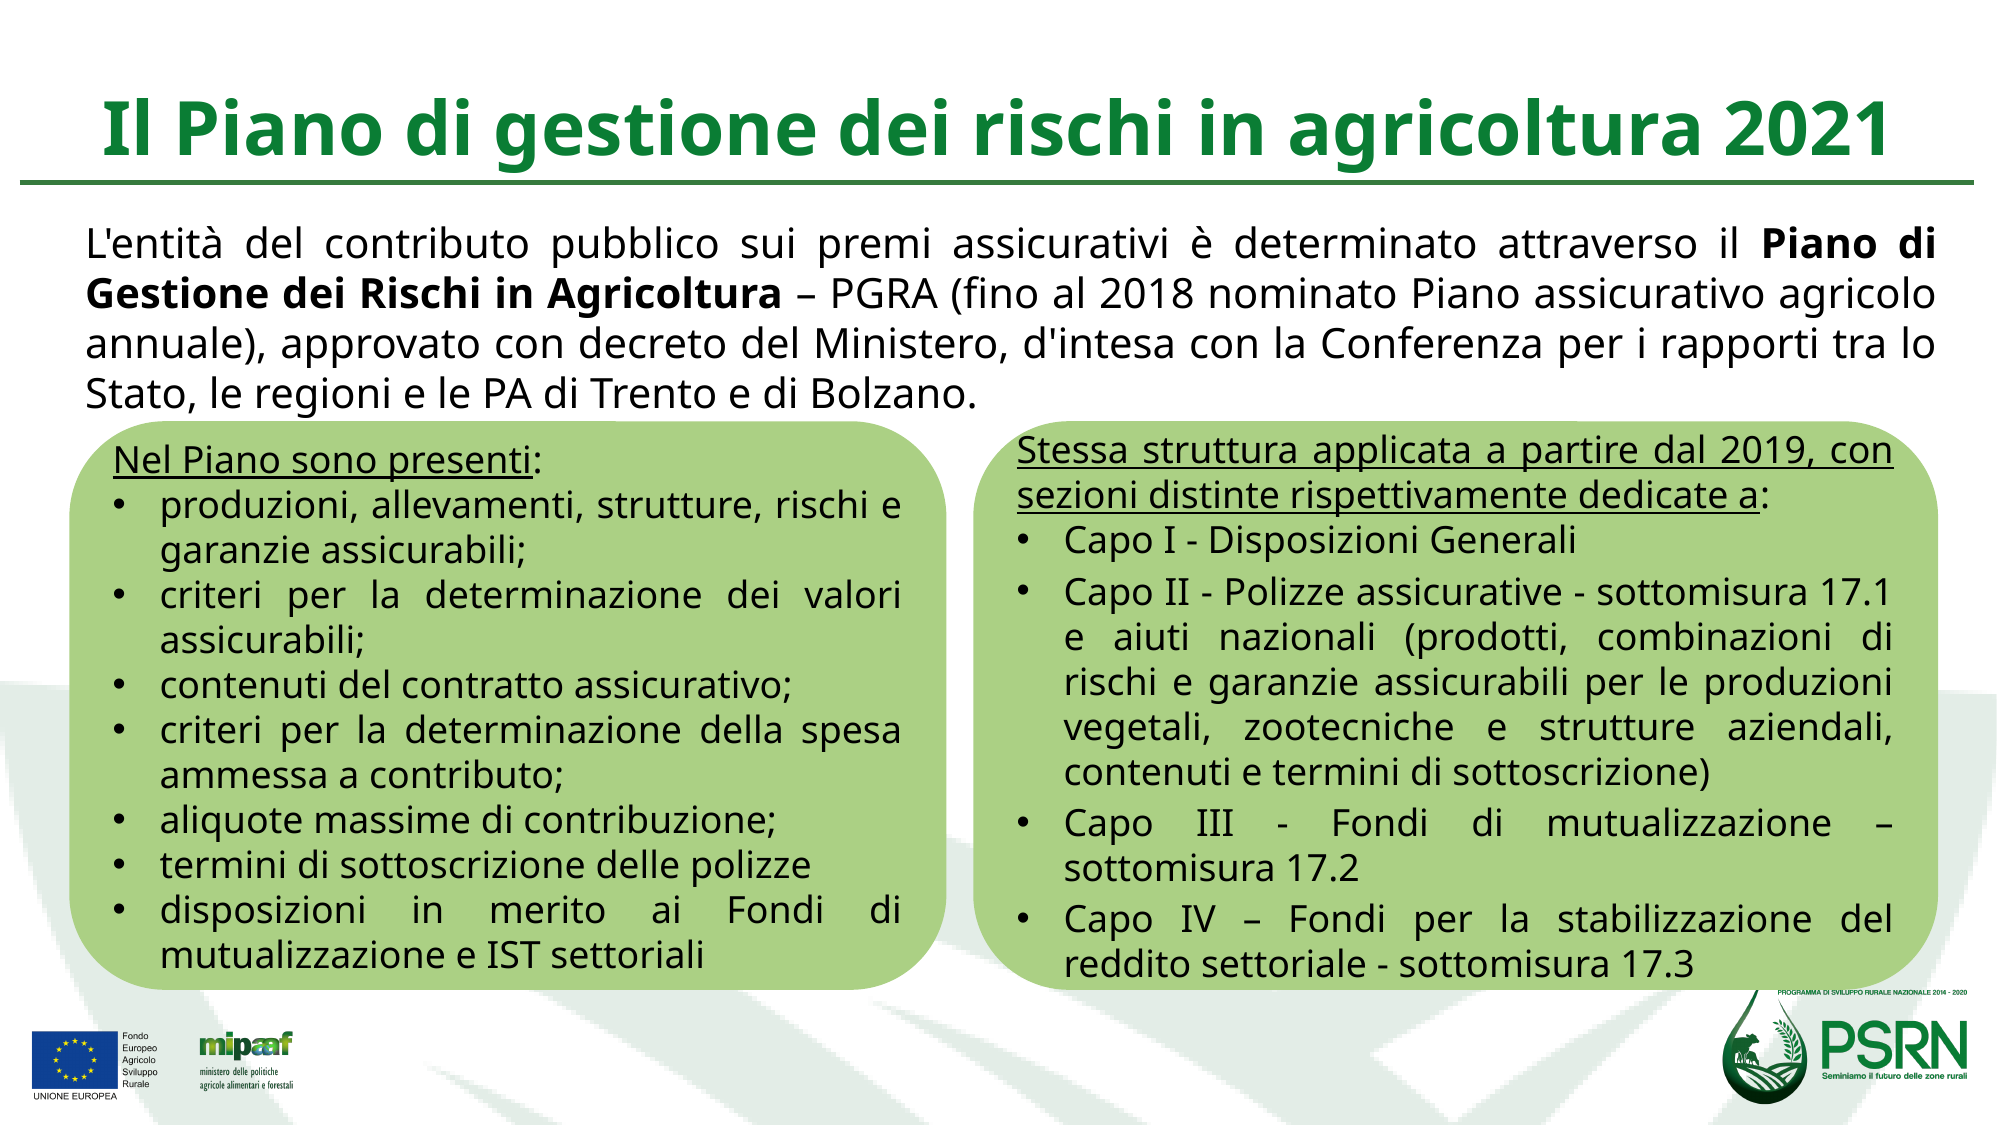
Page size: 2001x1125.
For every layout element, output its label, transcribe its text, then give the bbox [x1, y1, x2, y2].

text_box L'entità del contributo pubblico sui premi assicurativi è determinato attraverso il Piano di Gestione dei Rischi in Agricoltura – PGRA (fino al 2018 nominato Piano assicurativo agricolo annuale), approvato con decreto del Ministero, d'intesa con la Conferenza per i rapporti tra lo Stato, le regioni e le PA di Trento e di Bolzano. [70, 208, 1953, 424]
text_box Il Piano di gestione dei rischi in agricoltura 2021 [0, 83, 2000, 180]
picture [1696, 901, 2000, 1125]
picture [19, 901, 324, 1125]
text_box Stessa struttura applicata a partire dal 2019, con sezioni distinte rispettivamente dedicate a: Capo I - Disposizioni Generali Capo II - Polizze assicurative - sottomisura 17.1 e aiuti nazionali (prodotti, combinazioni di rischi e garanzie assicurabili per le produzioni vegetali, zootecniche e strutture aziendali, contenuti e termini di sottoscrizione) Capo III - Fondi di mutualizzazione – sottomisura 17.2 Capo IV – Fondi per la stabilizzazione del reddito settoriale - sottomisura 17.3 [973, 421, 1939, 990]
text_box Nel Piano sono presenti: produzioni, allevamenti, strutture, rischi e garanzie assicurabili; criteri per la determinazione dei valori assicurabili; contenuti del contratto assicurativo; criteri per la determinazione della spesa ammessa a contributo; aliquote massime di contribuzione; termini di sottoscrizione delle polizze disposizioni in merito ai Fondi di mutualizzazione e IST settoriali [69, 424, 947, 990]
